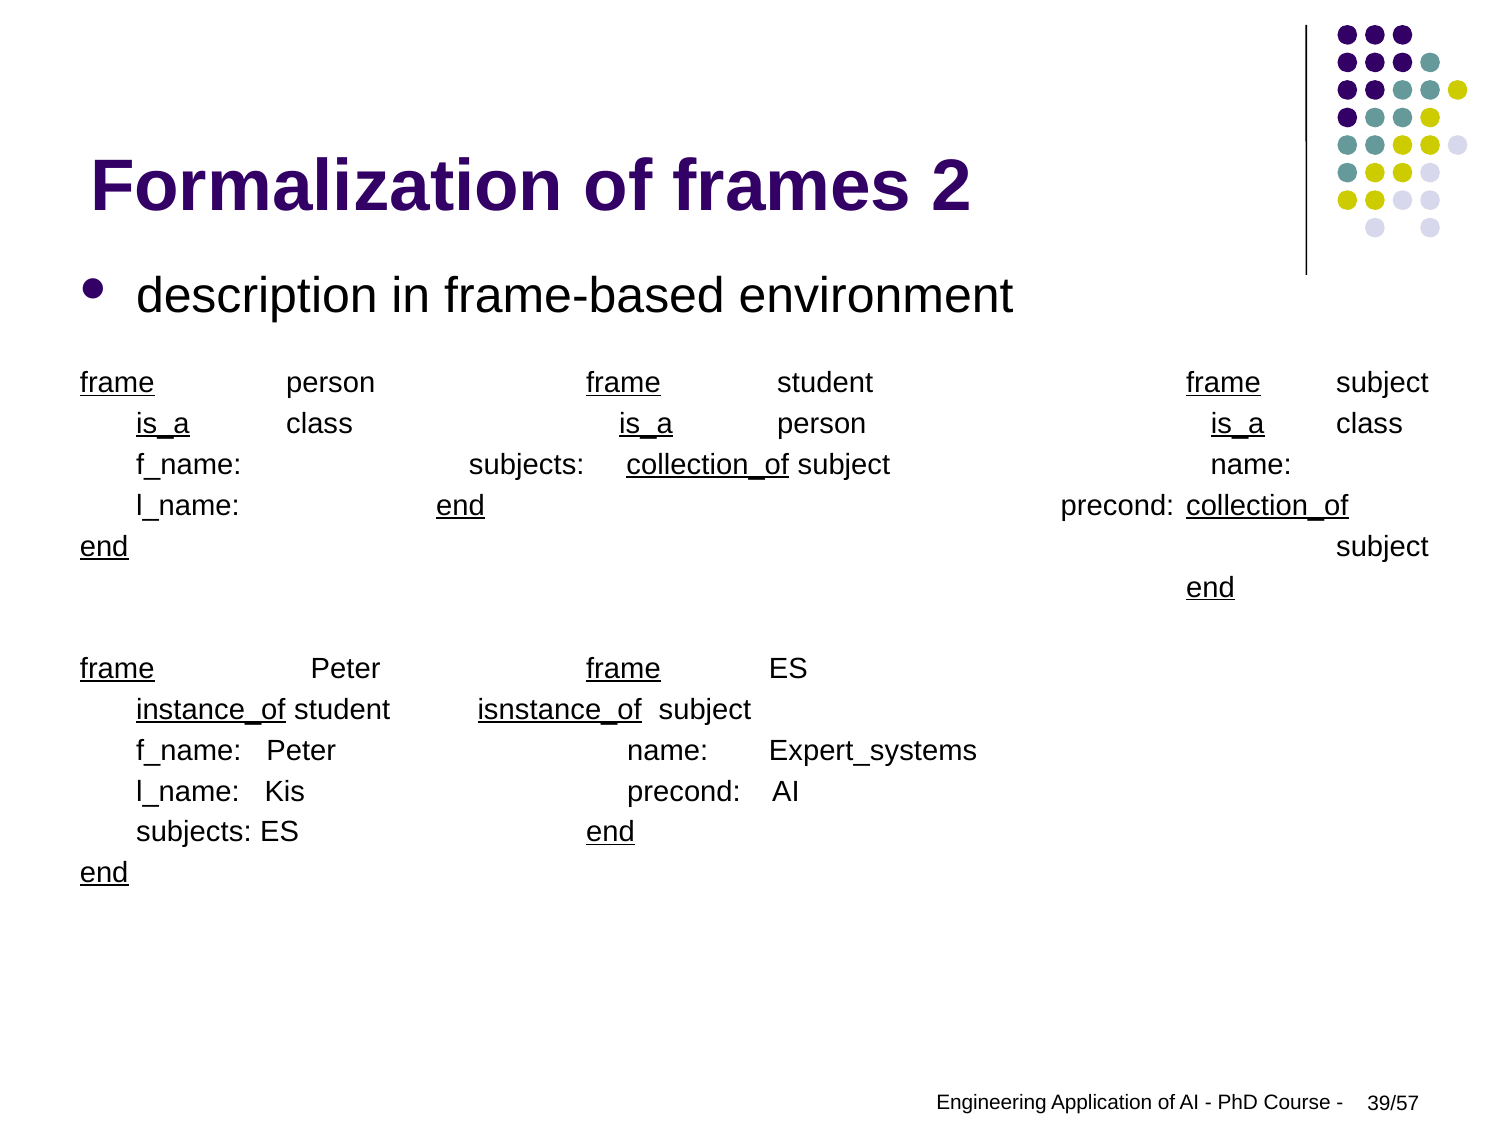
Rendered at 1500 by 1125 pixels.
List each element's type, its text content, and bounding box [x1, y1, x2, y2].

title Formalization of frames 2 [74, 19, 1313, 233]
list description in frame-based environment frame person frame student frame subject is_a class is_a person is_a class f_name: subjects: collection_of subject name: l_name: end precond: collection_of end subject end frame Peter frame ES instance_of student isnstance_of subject f_name: Peter name: Expert_systems l_name: Kis precond: AI subjects: ES end end [64, 255, 1500, 1083]
slide_number 39/57 [1352, 1083, 1448, 1125]
footer Engineering Application of AI - PhD Course - [855, 1083, 1352, 1125]
